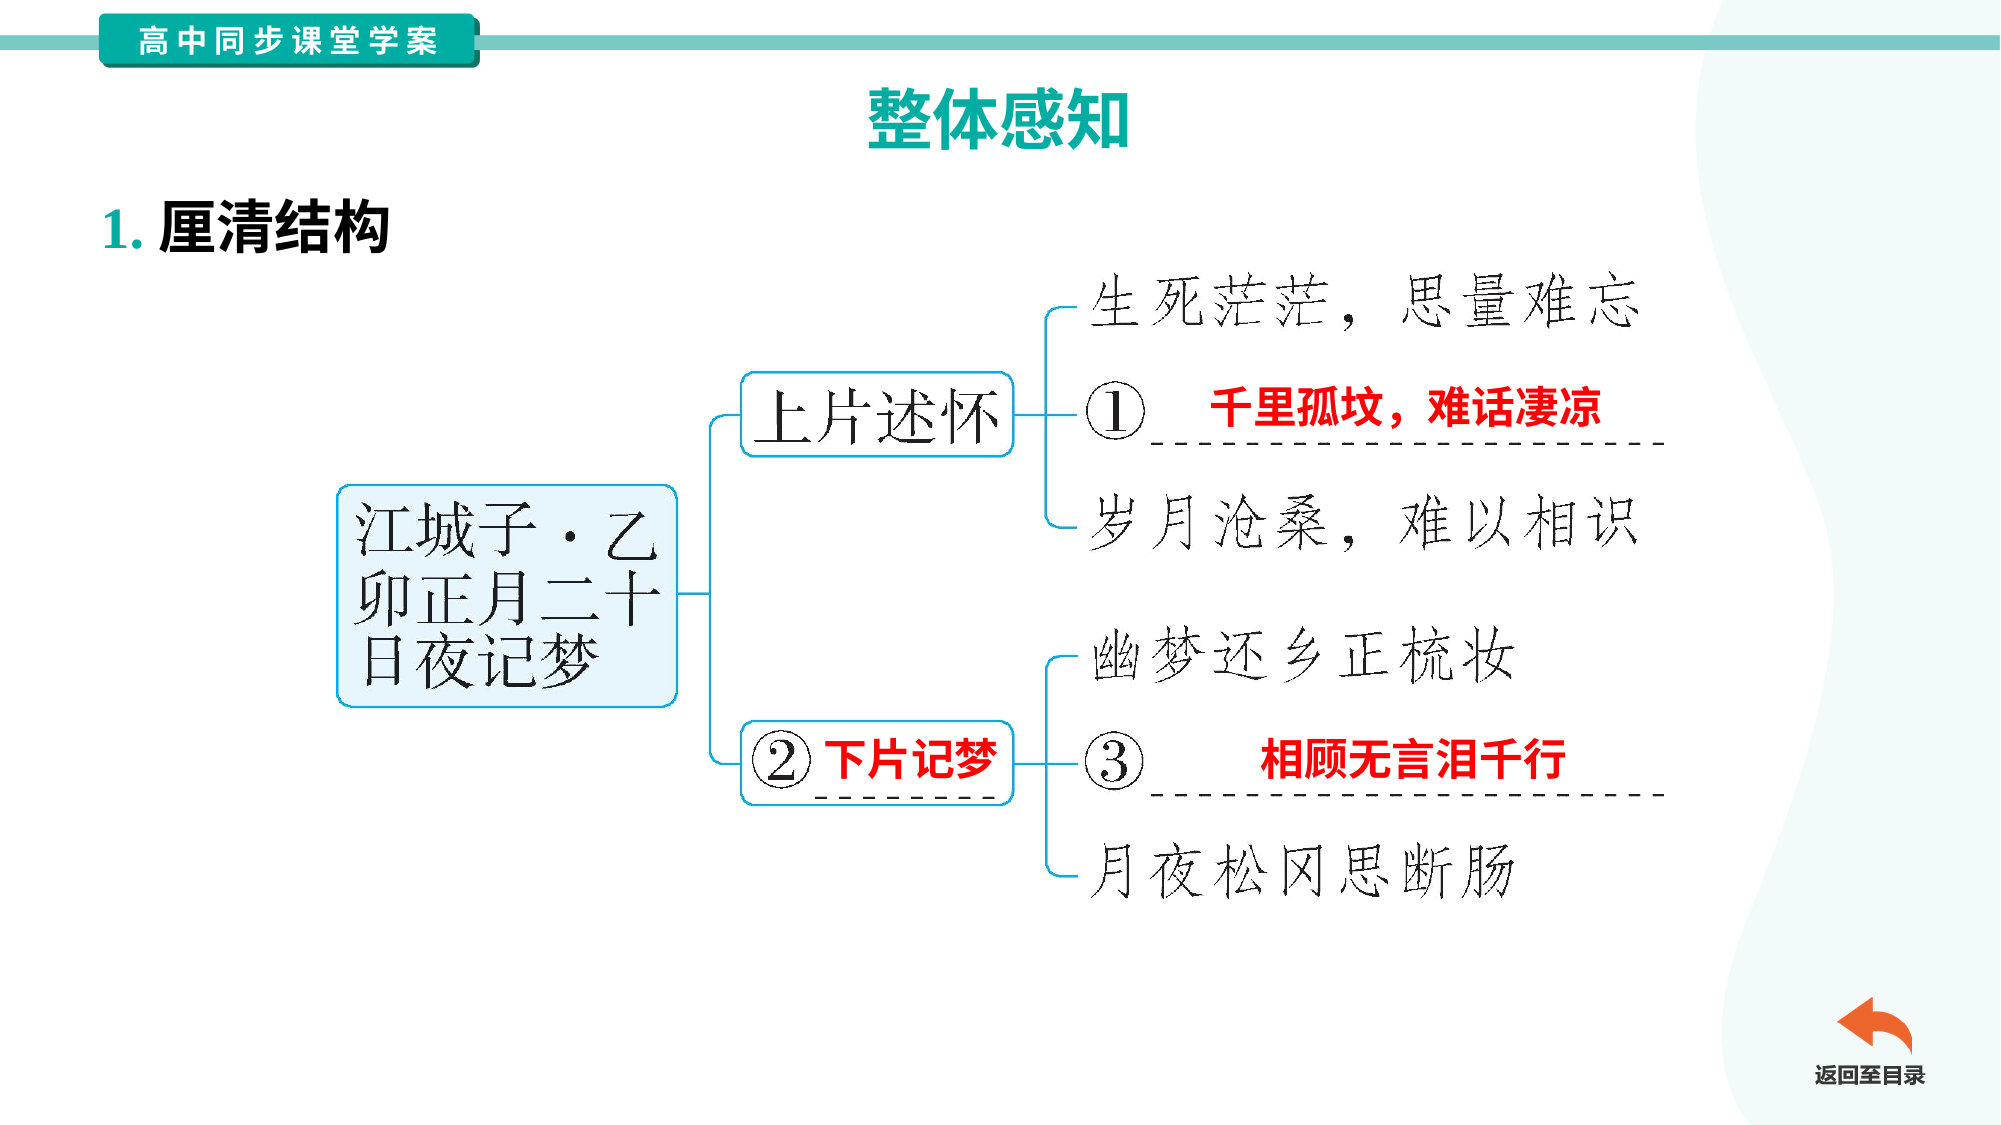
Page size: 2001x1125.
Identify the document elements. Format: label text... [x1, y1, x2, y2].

text_box 整体感知 [100, 76, 1899, 156]
picture [0, 0, 2000, 1125]
text_box 1.厘清结构 [100, 156, 1899, 261]
